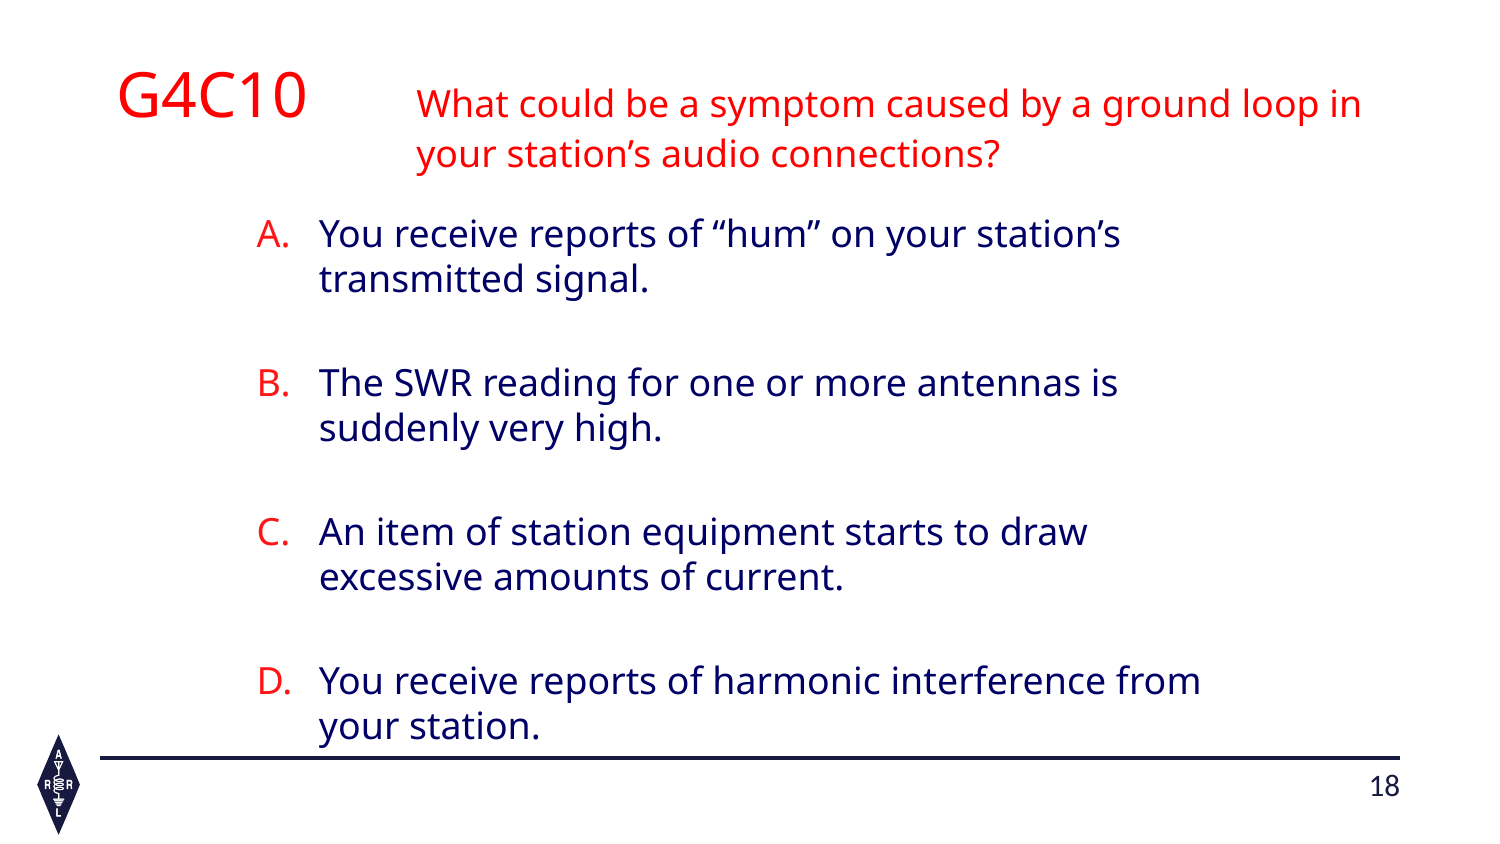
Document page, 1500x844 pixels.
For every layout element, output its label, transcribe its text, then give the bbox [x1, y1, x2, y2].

slide_number 18 [1302, 761, 1400, 807]
text_box G4C10 What could be a symptom caused by a ground loop in your station’s audio connections? [107, 52, 1393, 179]
picture [37, 734, 80, 835]
text_box You receive reports of “hum” on your station’s transmitted signal. The SWR reading for one or more antennas is suddenly very high. An item of station equipment starts to draw excessive amounts of current. You receive reports of harmonic interference from your station. [248, 205, 1252, 769]
